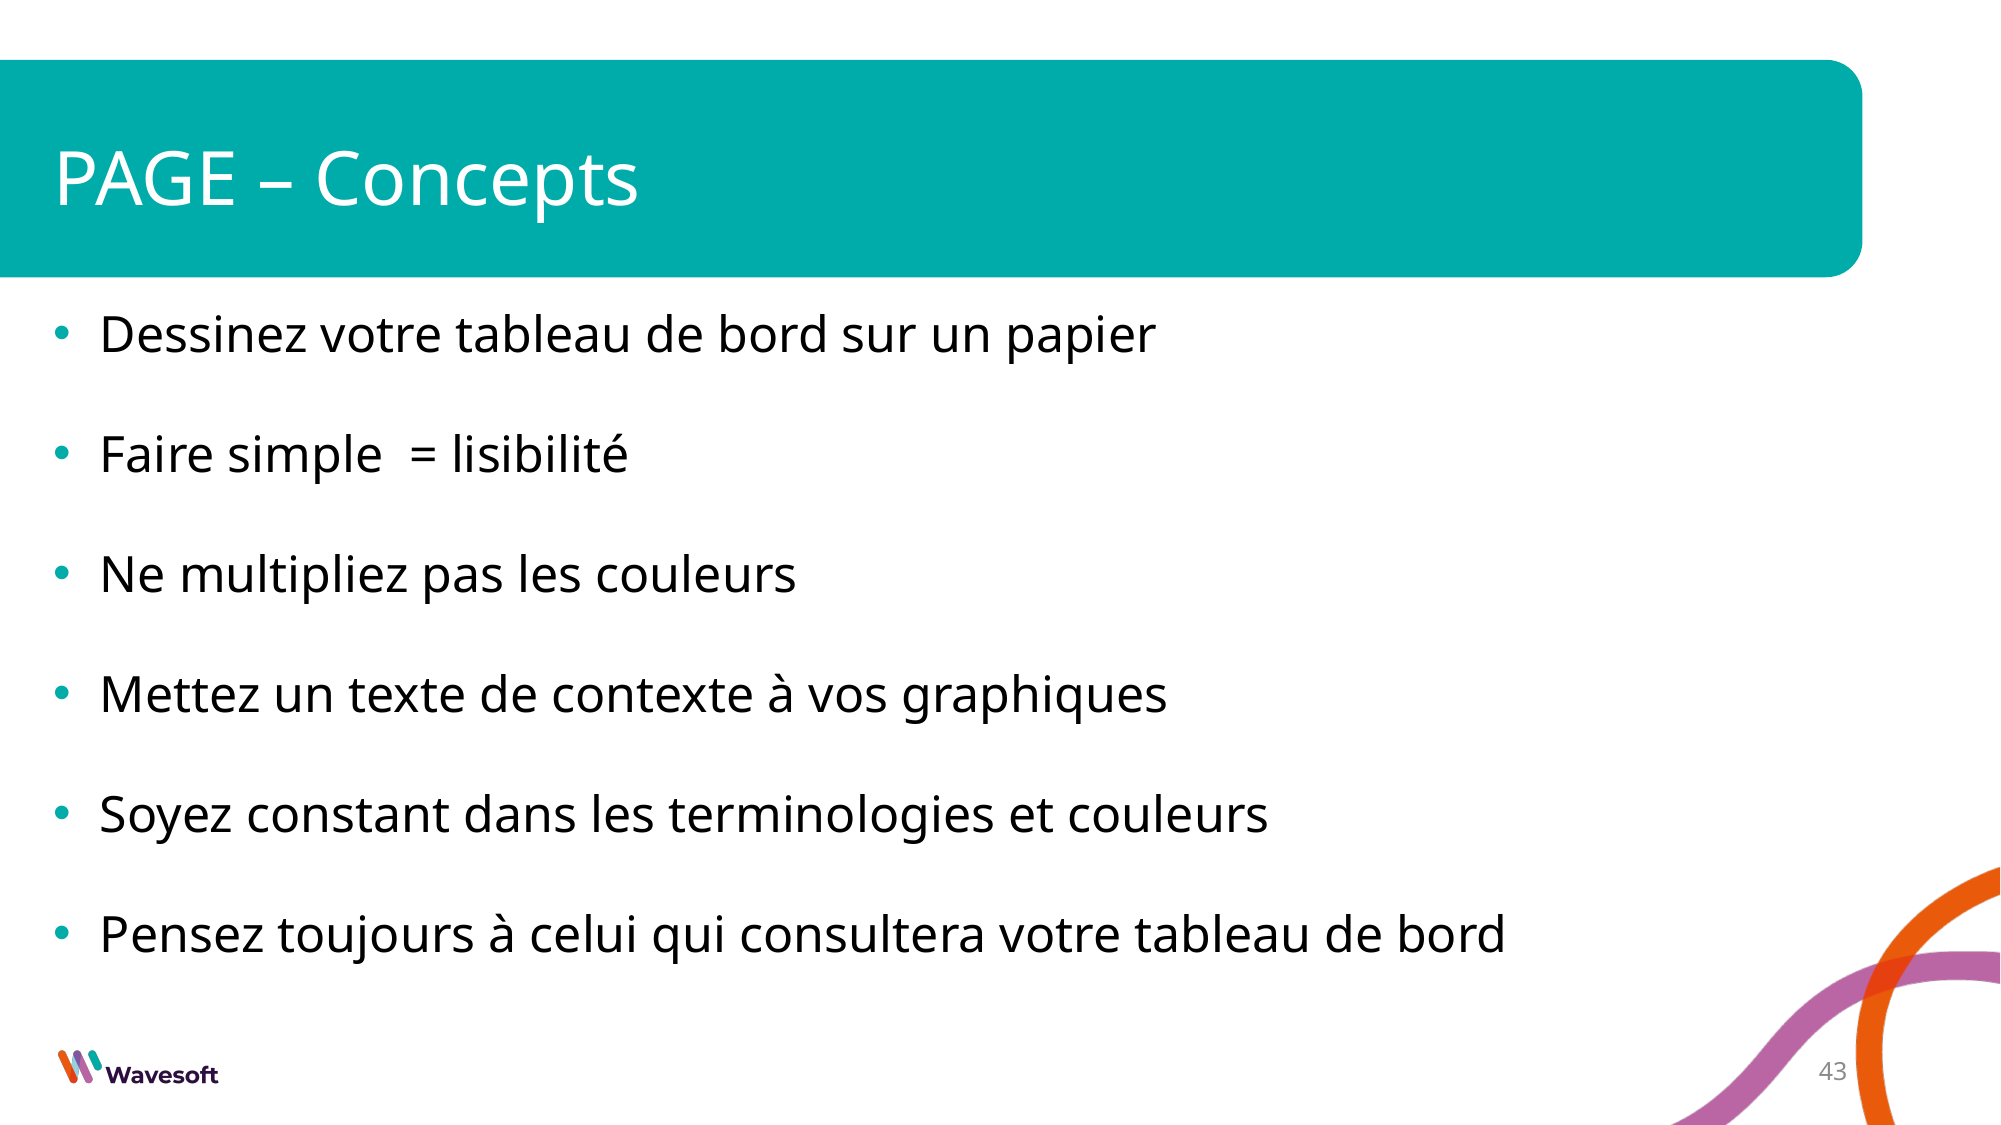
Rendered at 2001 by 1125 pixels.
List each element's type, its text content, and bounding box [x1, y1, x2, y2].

picture [1660, 859, 2001, 1125]
slide_number 43 [1643, 1042, 1863, 1103]
title PAGE – Concepts [38, 108, 1764, 230]
text_box Dessinez votre tableau de bord sur un papier Faire simple = lisibilité Ne multipliez pas les couleurs Mettez un texte de contexte à vos graphiques Soyez constant dans les terminologies et couleurs Pensez toujours à celui qui consultera votre tableau de bord [38, 294, 1643, 1125]
